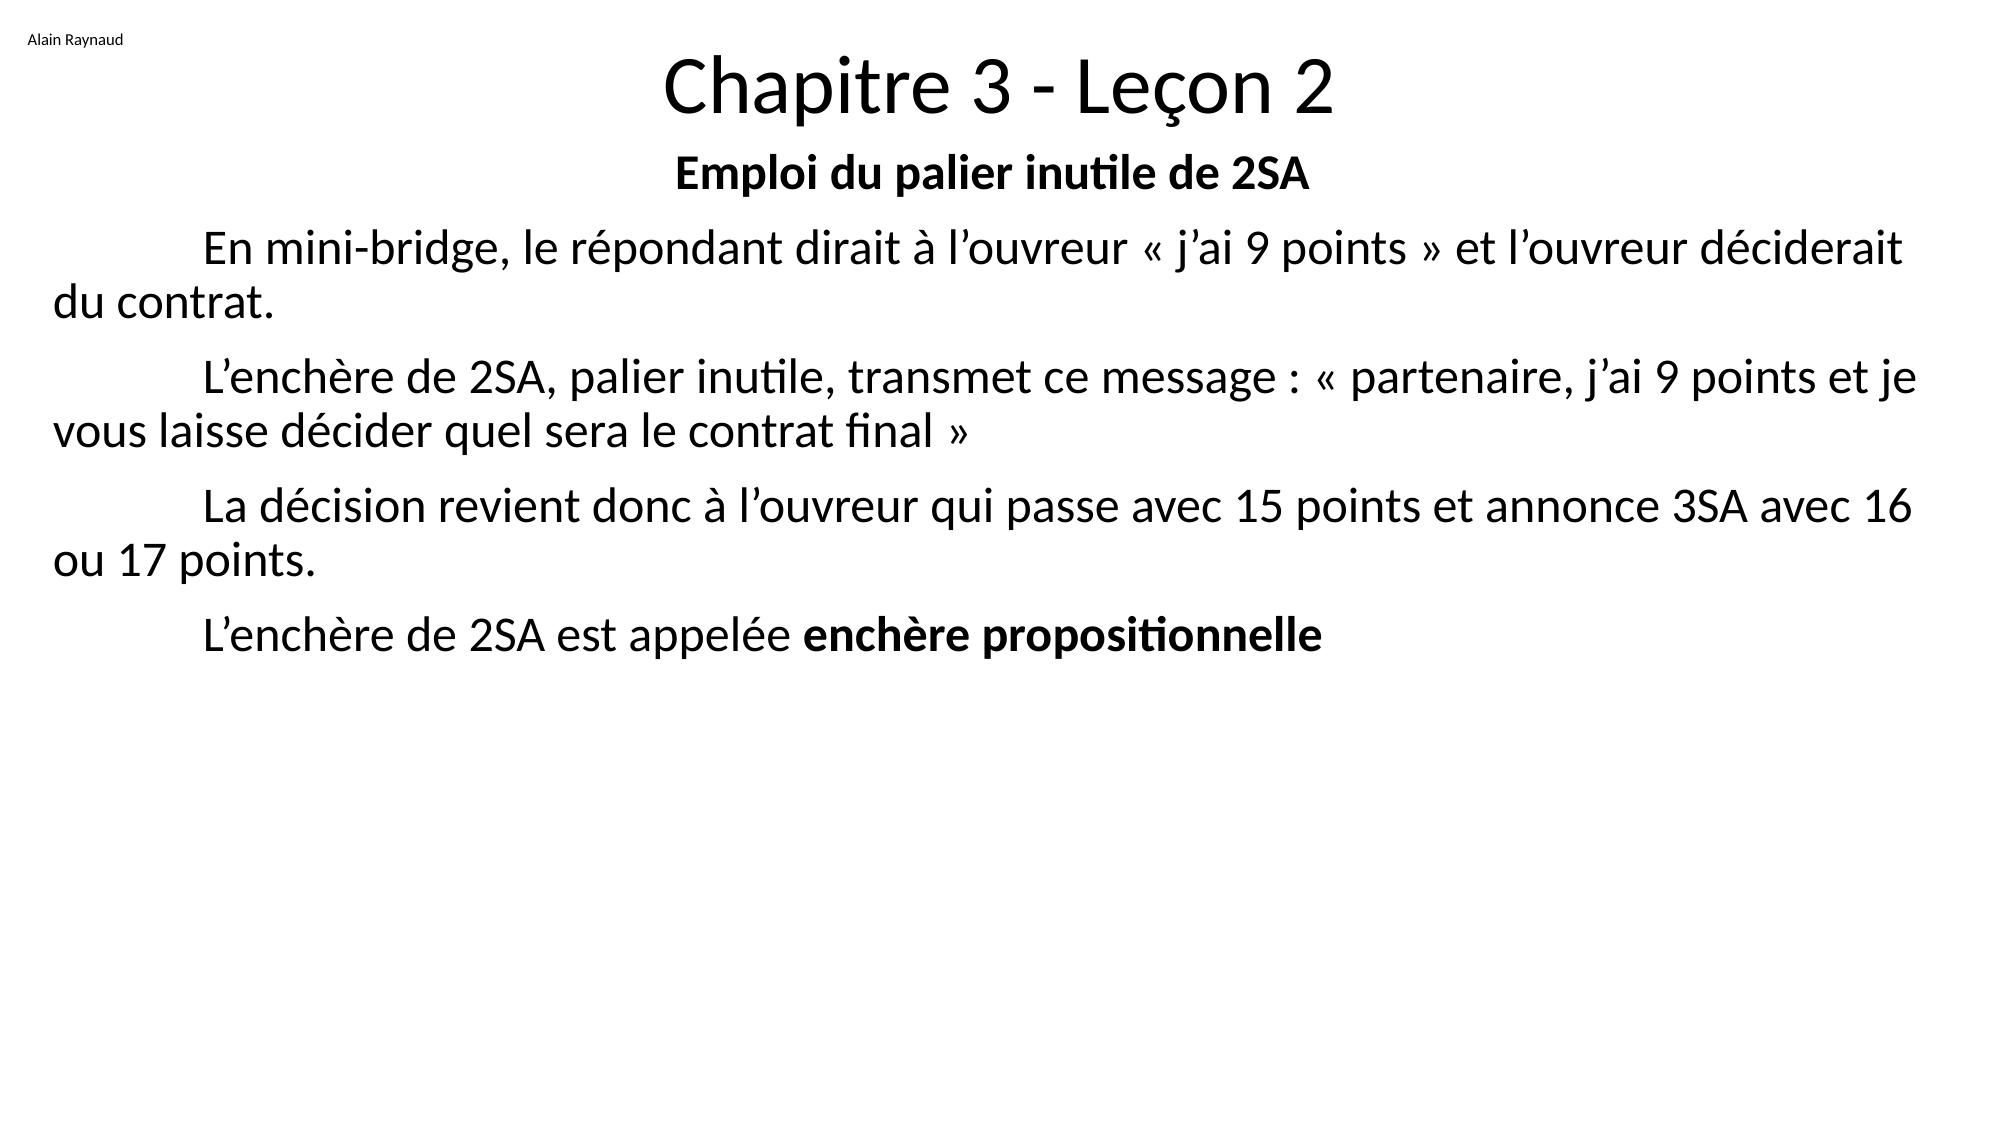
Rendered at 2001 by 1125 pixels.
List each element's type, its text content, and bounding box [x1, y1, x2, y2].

subtitle Emploi du palier inutile de 2SA En mini-bridge, le répondant dirait à l’ouvreur « j’ai 9 points » et l’ouvreur déciderait du contrat. L’enchère de 2SA, palier inutile, transmet ce message : « partenaire, j’ai 9 points et je vous laisse décider quel sera le contrat final » La décision revient donc à l’ouvreur qui passe avec 15 points et annonce 3SA avec 16 ou 17 points. L’enchère de 2SA est appelée enchère propositionnelle [37, 139, 1948, 1088]
text_box Alain Raynaud [12, 21, 147, 57]
title Chapitre 3 - Leçon 2 [249, 38, 1750, 139]
